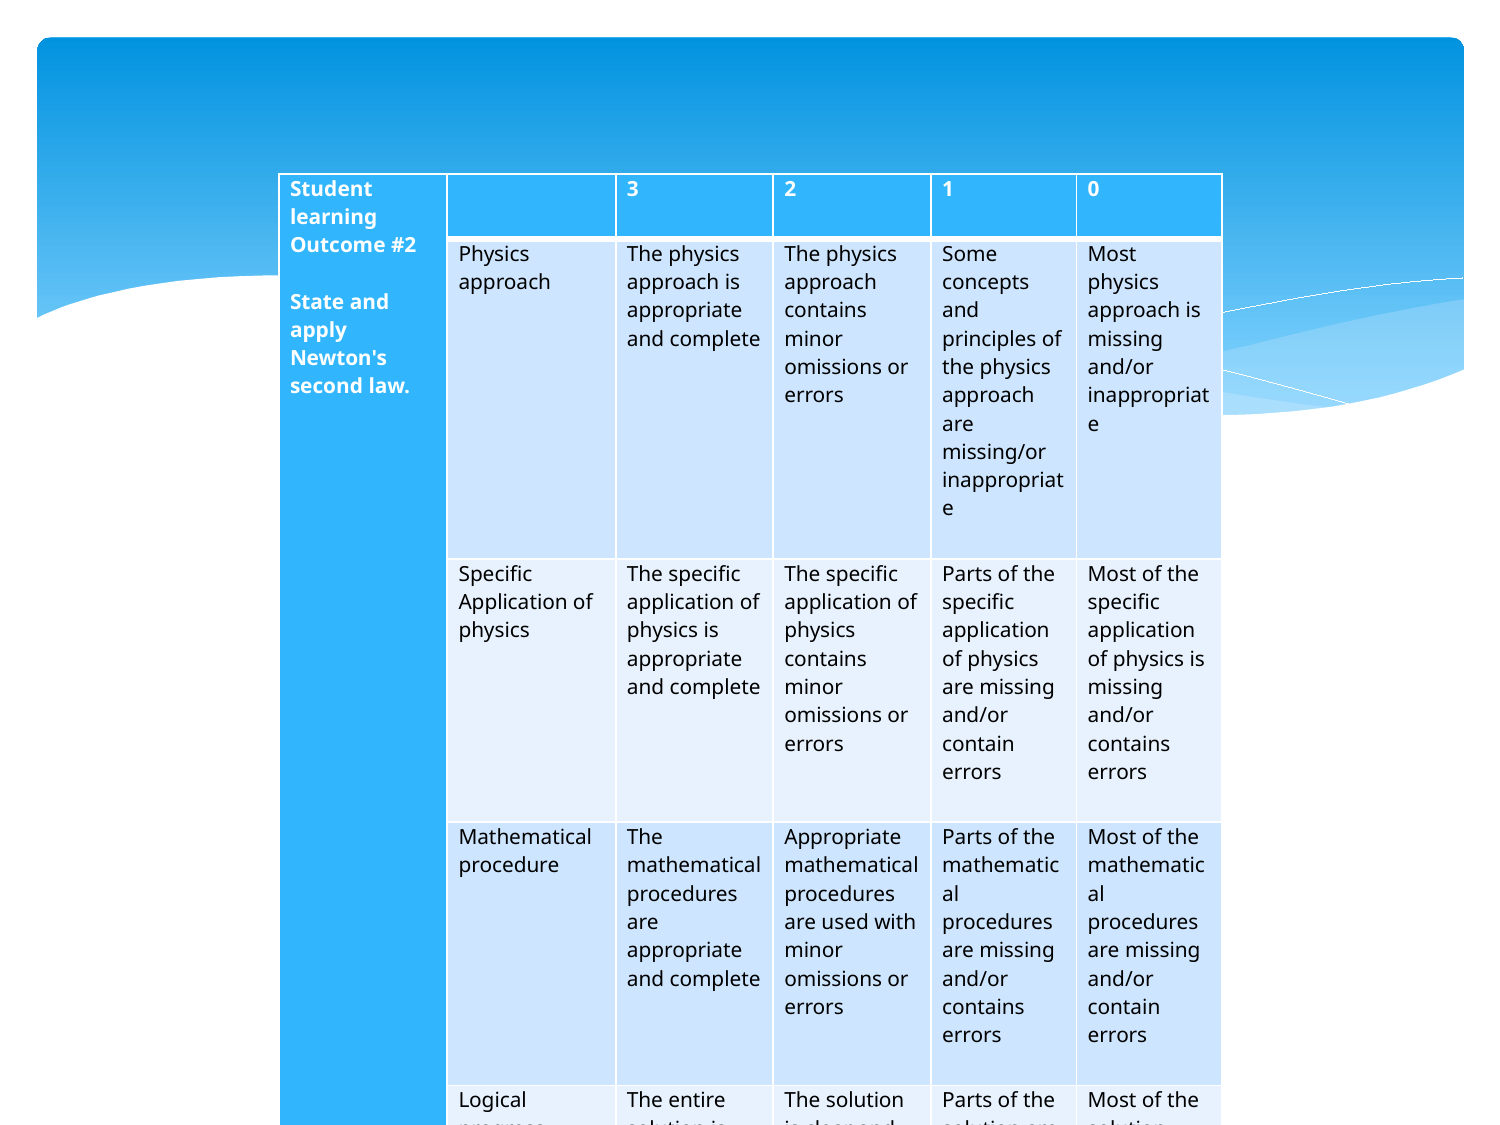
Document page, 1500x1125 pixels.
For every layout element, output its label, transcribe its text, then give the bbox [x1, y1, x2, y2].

table_cell Appropriate mathematical procedures are used with minor omissions or errors [774, 823, 930, 1085]
table_cell Logical progress [448, 1086, 615, 1125]
table_cell Most of the specific application of physics is missing and/or contains errors [1077, 560, 1221, 821]
table_header 0 [1077, 175, 1221, 236]
table_cell Specific Application of physics [448, 560, 615, 821]
table_header 3 [617, 175, 772, 236]
table_cell The physics approach is appropriate and complete [617, 242, 772, 558]
table_header 2 [774, 175, 930, 236]
table_cell Parts of the solution are unclear, unfocused, and/or inconsistent [932, 1086, 1076, 1125]
table_cell The specific application of physics is appropriate and complete [617, 560, 772, 821]
table_cell The mathematical procedures are appropriate and complete [617, 823, 772, 1085]
table_header [448, 175, 615, 236]
table_cell The solution is clear and focused with minor inconsistencies [774, 1086, 930, 1125]
table_cell Parts of the specific application of physics are missing and/or contain errors [932, 560, 1076, 821]
table_cell Mathematical procedure [448, 823, 615, 1085]
table_cell Parts of the mathematical procedures are missing and/or contains errors [932, 823, 1076, 1085]
table_cell Physics approach [448, 242, 615, 558]
table_cell The entire solution is clear, focused and logically connected [617, 1086, 772, 1125]
table_header Student learning Outcome #2 State and apply Newton's second law. [280, 175, 446, 1125]
table_cell Most of the solution parts are unclear, unfocused, and/or inconsistent [1077, 1086, 1221, 1125]
table_cell Most physics approach is missing and/or inappropriate [1077, 242, 1221, 558]
table_cell Some concepts and principles of the physics approach are missing/or inappropriate [932, 242, 1076, 558]
table_header 1 [932, 175, 1076, 236]
table_cell Most of the mathematical procedures are missing and/or contain errors [1077, 823, 1221, 1085]
table_cell The physics approach contains minor omissions or errors [774, 242, 930, 558]
table_cell The specific application of physics contains minor omissions or errors [774, 560, 930, 821]
